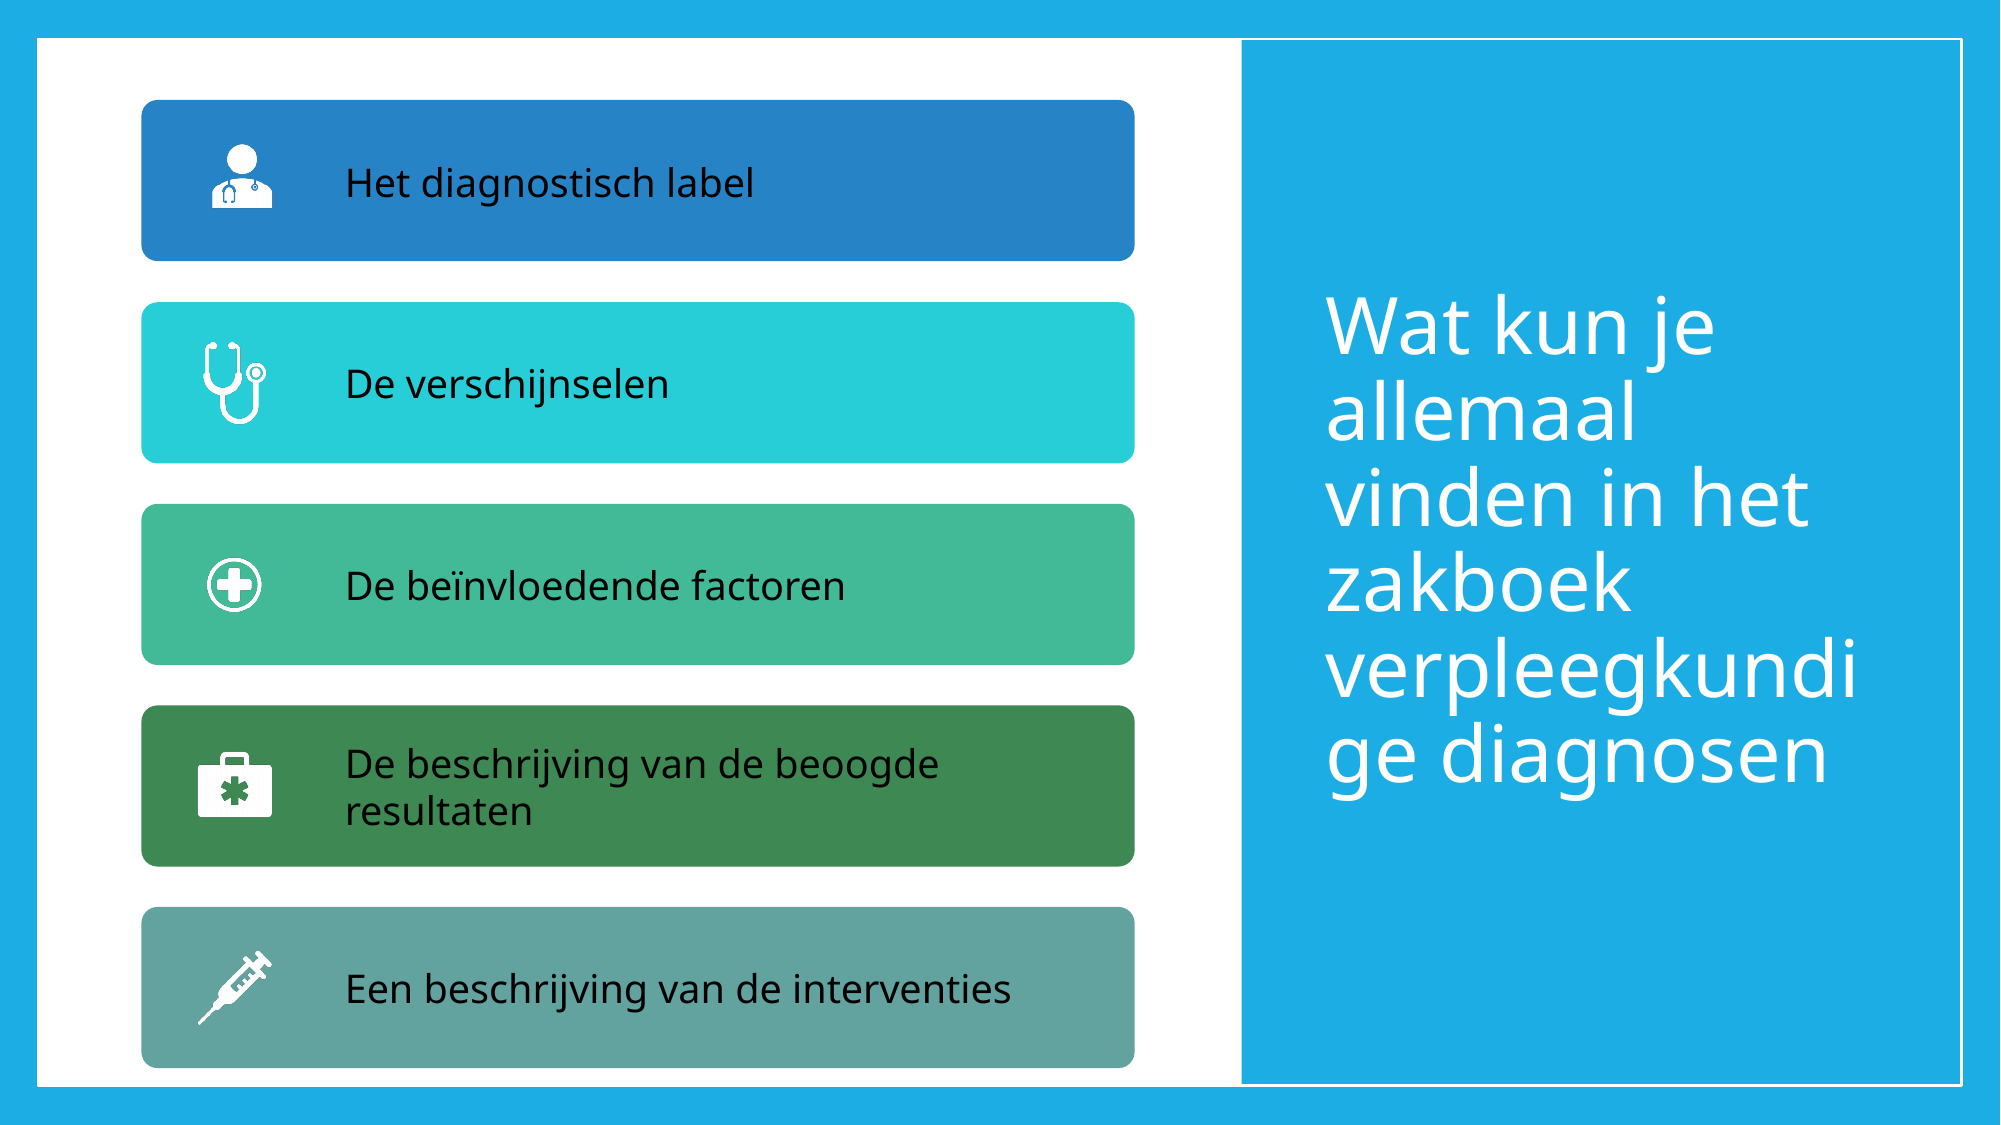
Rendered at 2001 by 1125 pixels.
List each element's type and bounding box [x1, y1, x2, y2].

text_box [37, 38, 1963, 1087]
list [141, 99, 1135, 1070]
